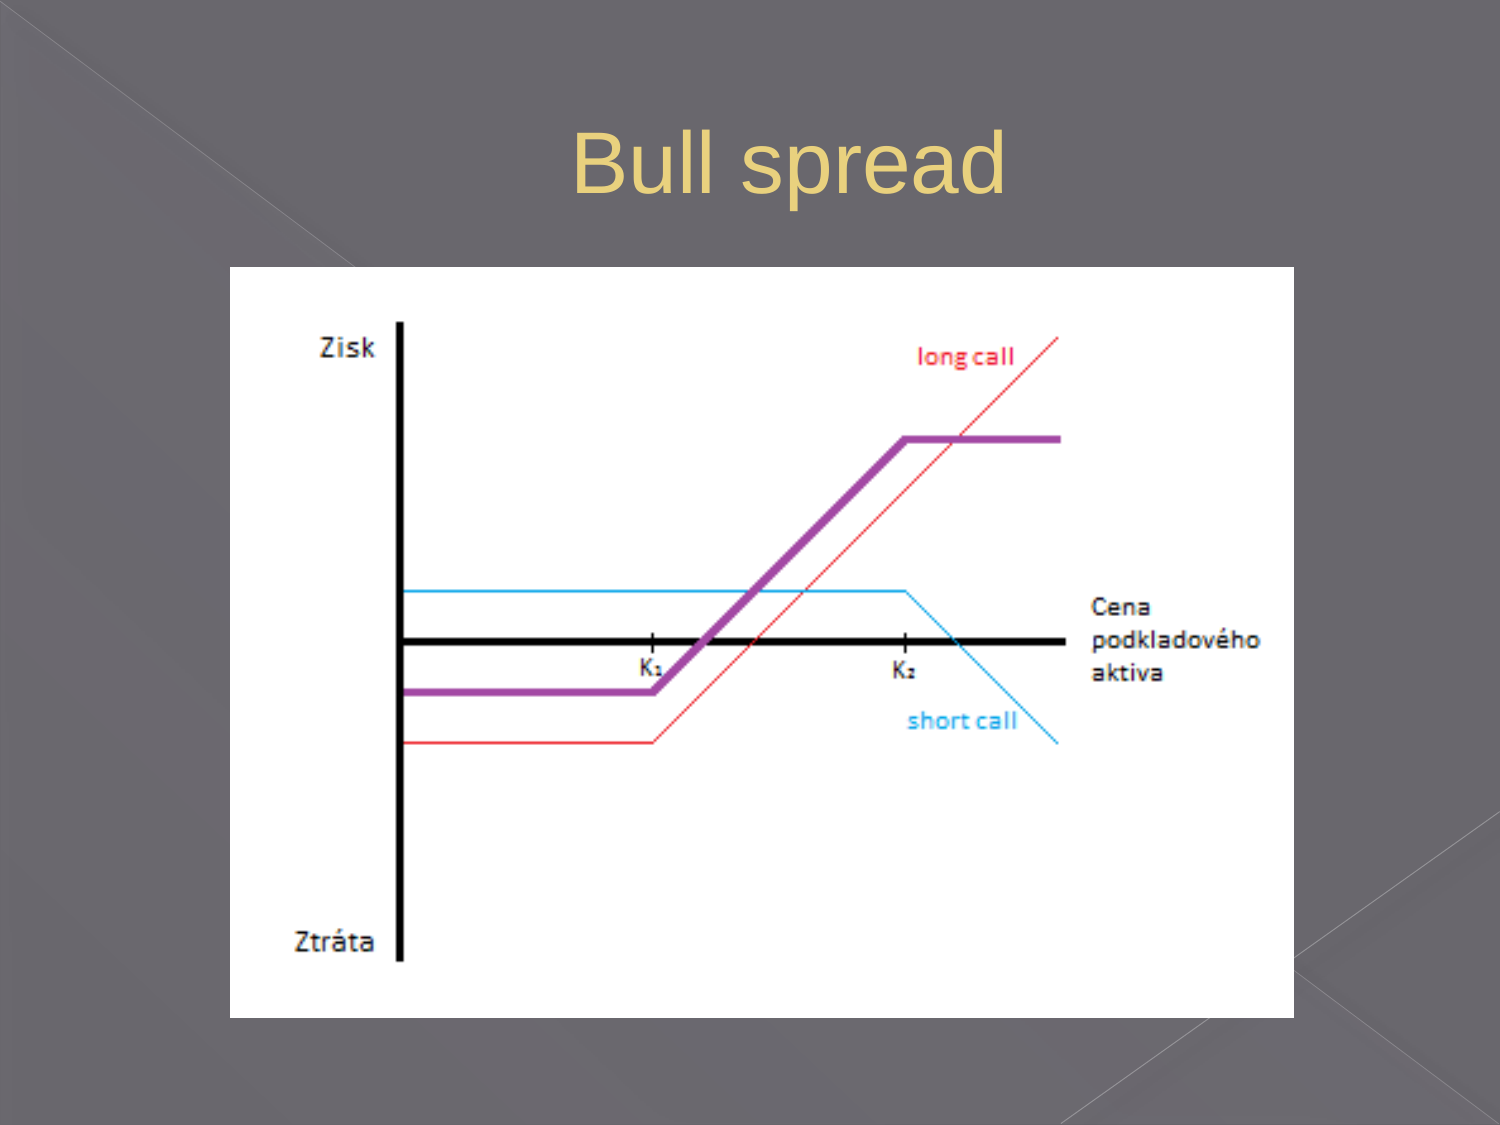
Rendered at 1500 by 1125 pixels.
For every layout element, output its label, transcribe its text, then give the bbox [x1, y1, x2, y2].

title Bull spread [75, 43, 1425, 274]
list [229, 266, 1294, 1018]
